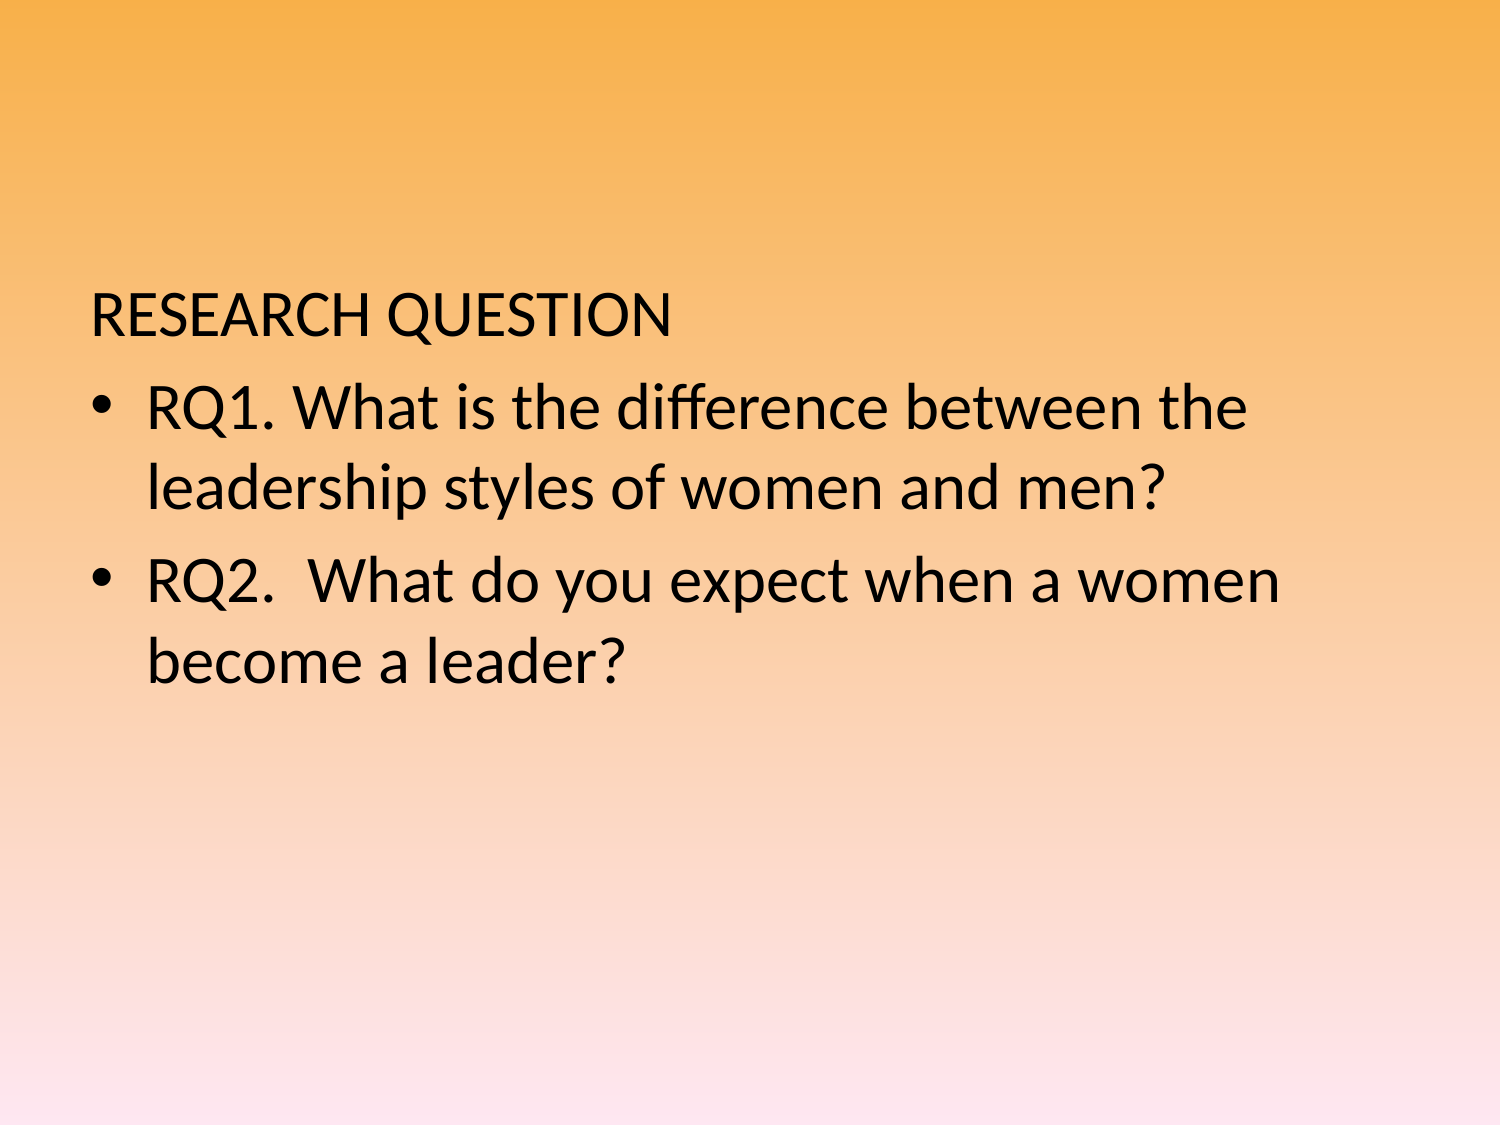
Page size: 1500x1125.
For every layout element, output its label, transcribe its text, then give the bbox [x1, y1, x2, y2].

list RESEARCH QUESTION RQ1. What is the difference between the leadership styles of women and men? RQ2. What do you expect when a women become a leader? [75, 75, 1425, 1005]
